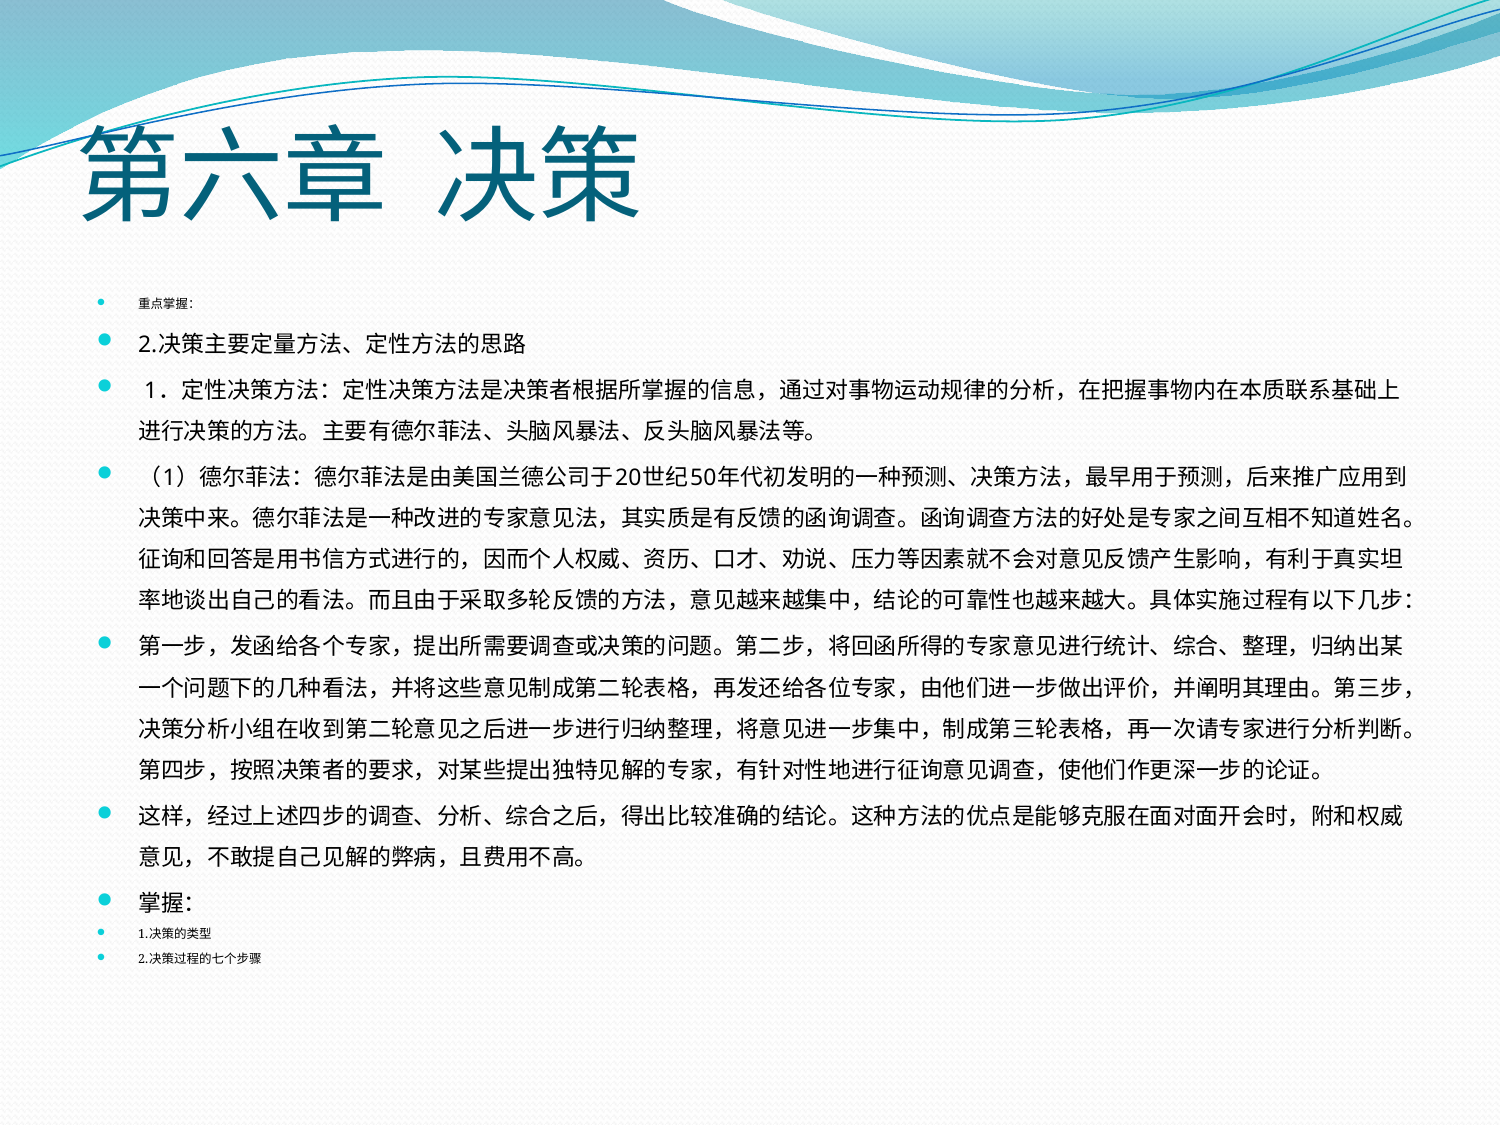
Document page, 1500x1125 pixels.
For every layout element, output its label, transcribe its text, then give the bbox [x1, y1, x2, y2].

list 重点掌握： 2.决策主要定量方法、定性方法的思路 1．定性决策方法：定性决策方法是决策者根据所掌握的信息，通过对事物运动规律的分析，在把握事物内在本质联系基础上进行决策的方法。主要有德尔菲法、头脑风暴法、反头脑风暴法等。 （1）德尔菲法：德尔菲法是由美国兰德公司于20世纪50年代初发明的一种预测、决策方法，最早用于预测，后来推广应用到决策中来。德尔菲法是一种改进的专家意见法，其实质是有反馈的函询调查。函询调查方法的好处是专家之间互相不知道姓名。征询和回答是用书信方式进行的，因而个人权威、资历、口才、劝说、压力等因素就不会对意见反馈产生影响，有利于真实坦率地谈出自己的看法。而且由于采取多轮反馈的方法，意见越来越集中，结论的可靠性也越来越大。具体实施过程有以下几步： 第一步，发函给各个专家，提出所需要调查或决策的问题。第二步，将回函所得的专家意见进行统计、综合、整理，归纳出某一个问题下的几种看法，并将这些意见制成第二轮表格，再发还给各位专家，由他们进一步做出评价，并阐明其理由。第三步，决策分析小组在收到第二轮意见之后进一步进行归纳整理，将意见进一步集中，制成第三轮表格，再一次请专家进行分析判断。第四步，按照决策者的要求，对某些提出独特见解的专家，有针对性地进行征询意见调查，使他们作更深一步的论证。 这样，经过上述四步的调查、分析、综合之后，得出比较准确的结论。这种方法的优点是能够克服在面对面开会时，附和权威意见，不敢提自己见解的弊病，且费用不高。 掌握： 1.决策的类型 2.决策过程的七个步骤 [82, 281, 1425, 1038]
title 第六章 决策 [75, 46, 1425, 235]
